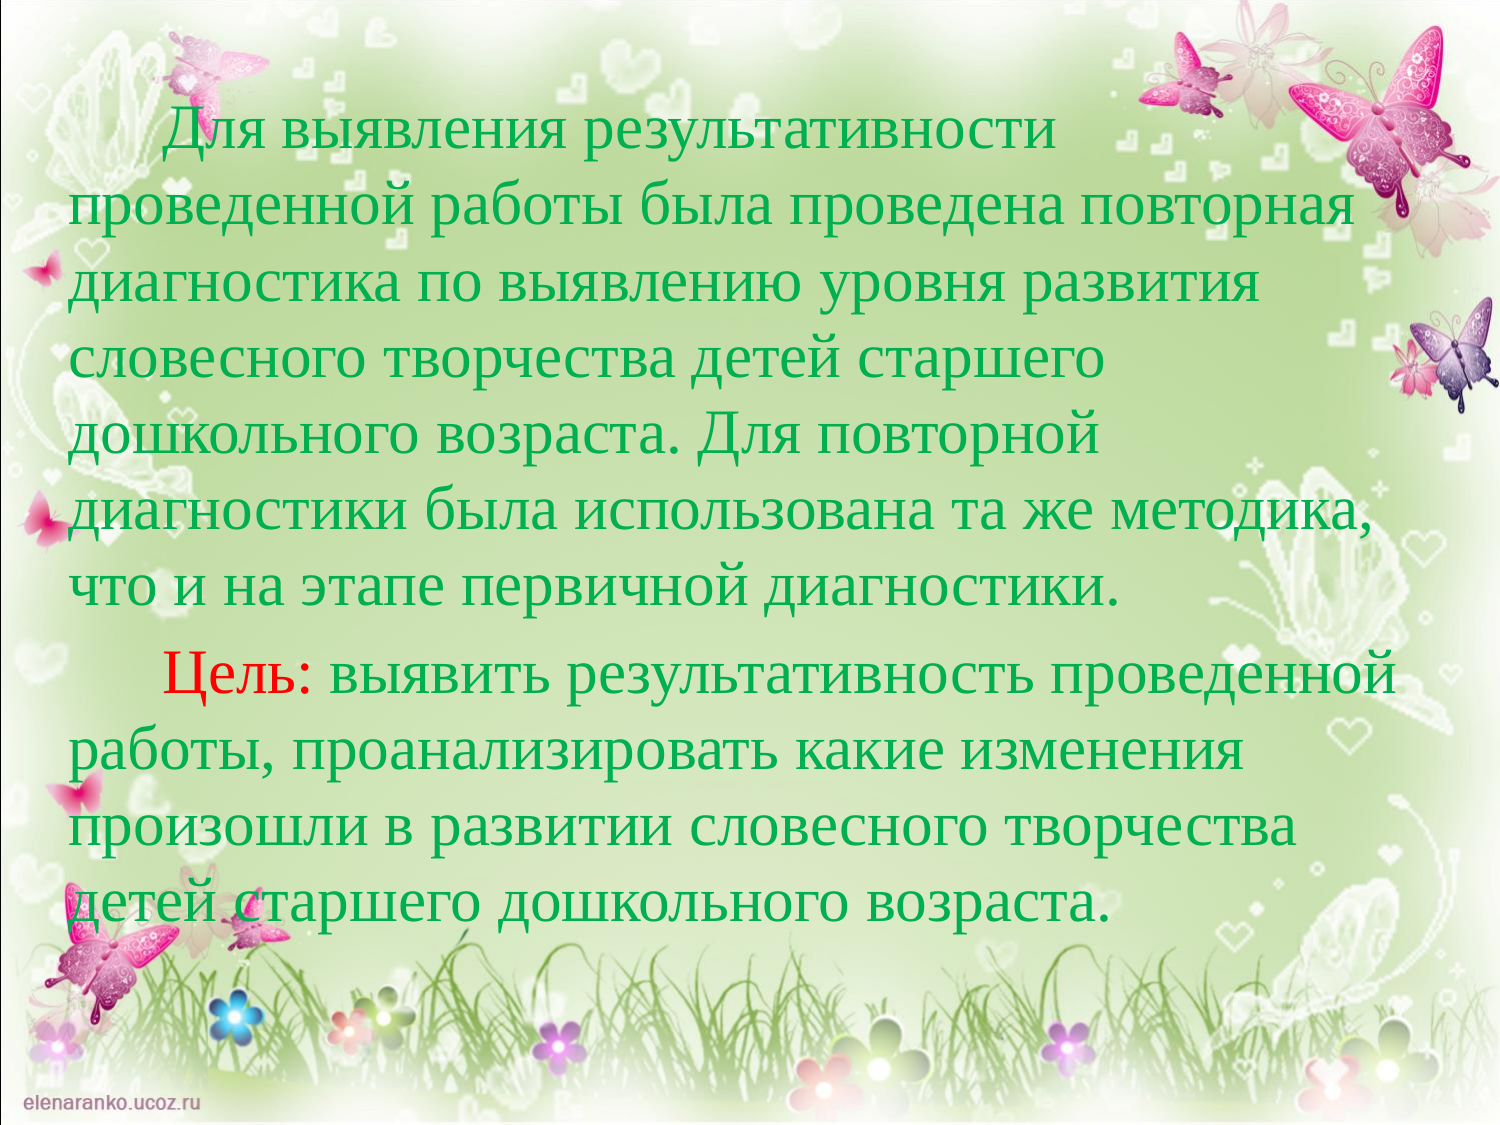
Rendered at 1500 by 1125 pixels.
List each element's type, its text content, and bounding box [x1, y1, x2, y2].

picture [0, 0, 1500, 1125]
list Для выявления результативности проведенной работы была проведена повторная диагностика по выявлению уровня развития словесного творчества детей старшего дошкольного возраста. Для повторной диагностики была использована та же методика, что и на этапе первичной диагностики. Цель: выявить результативность проведенной работы, проанализировать какие изменения произошли в развитии словесного творчества детей старшего дошкольного возраста. [53, 78, 1425, 1005]
